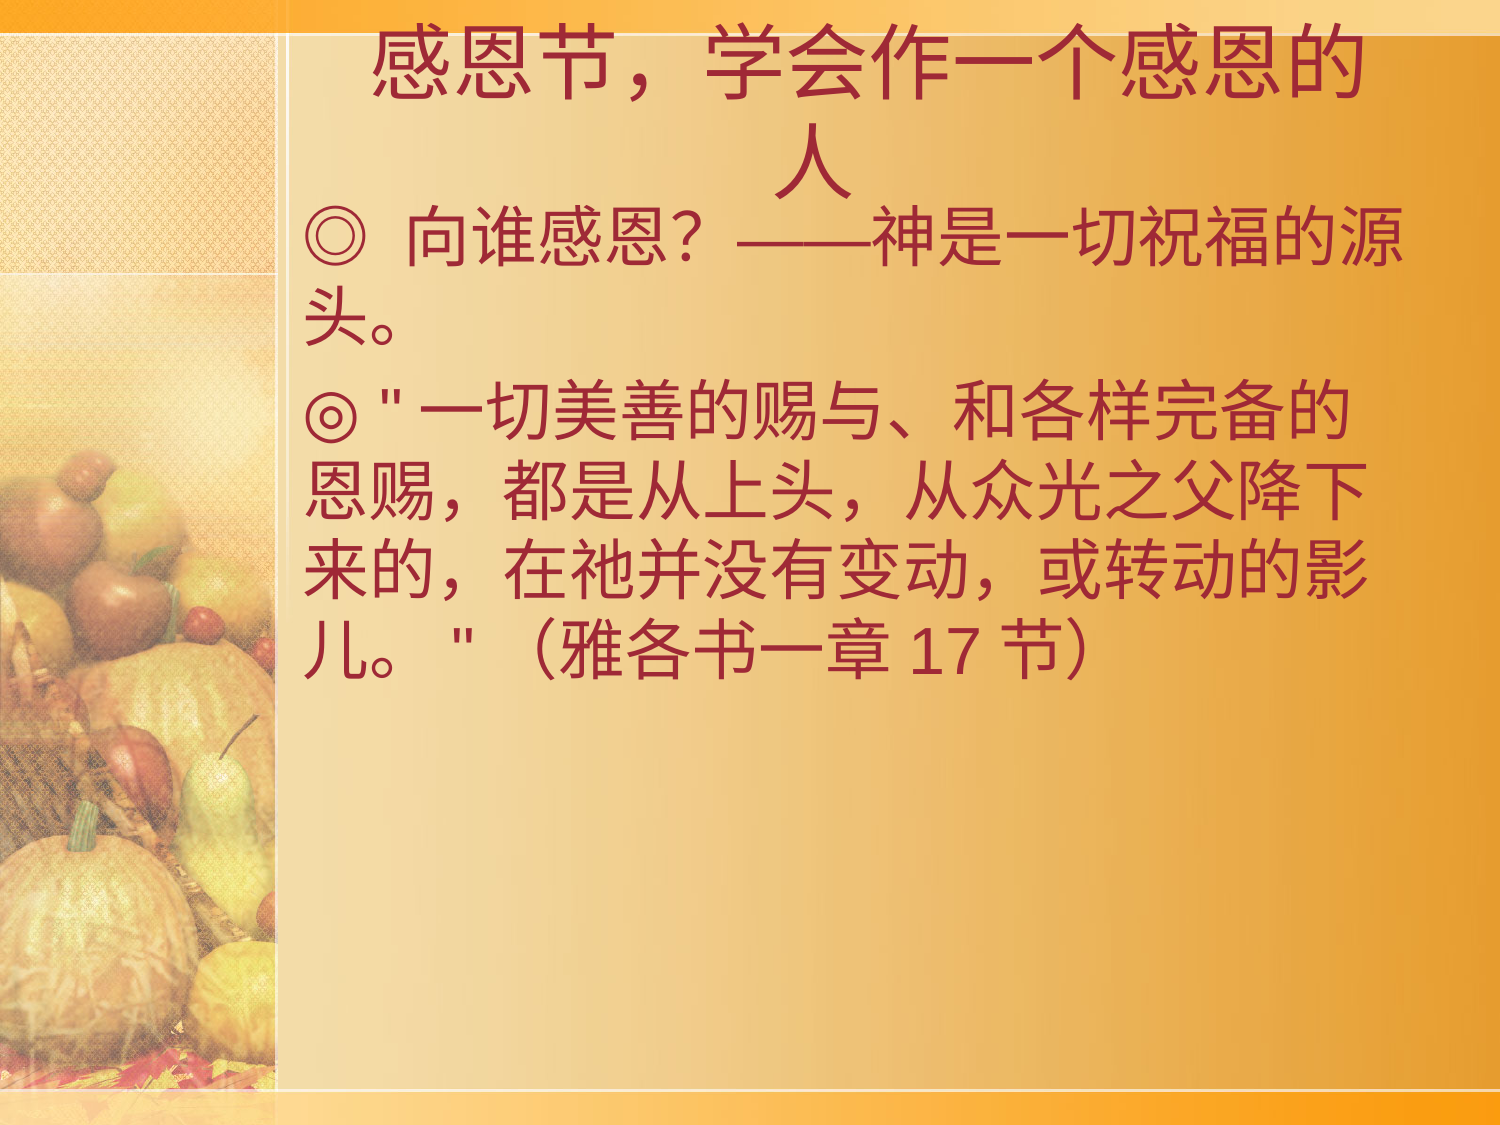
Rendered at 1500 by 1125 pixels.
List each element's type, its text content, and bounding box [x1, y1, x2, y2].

list ◎ 向谁感恩？——神是一切祝福的源头。 ◎ "一切美善的赐与、和各样完备的恩赐，都是从上头，从众光之父降下来的，在祂并没有变动，或转动的影儿。"（雅各书一章17节） [287, 187, 1425, 1005]
title 感恩节，学会作一个感恩的人 [200, 45, 1425, 176]
picture [0, 0, 1500, 1125]
